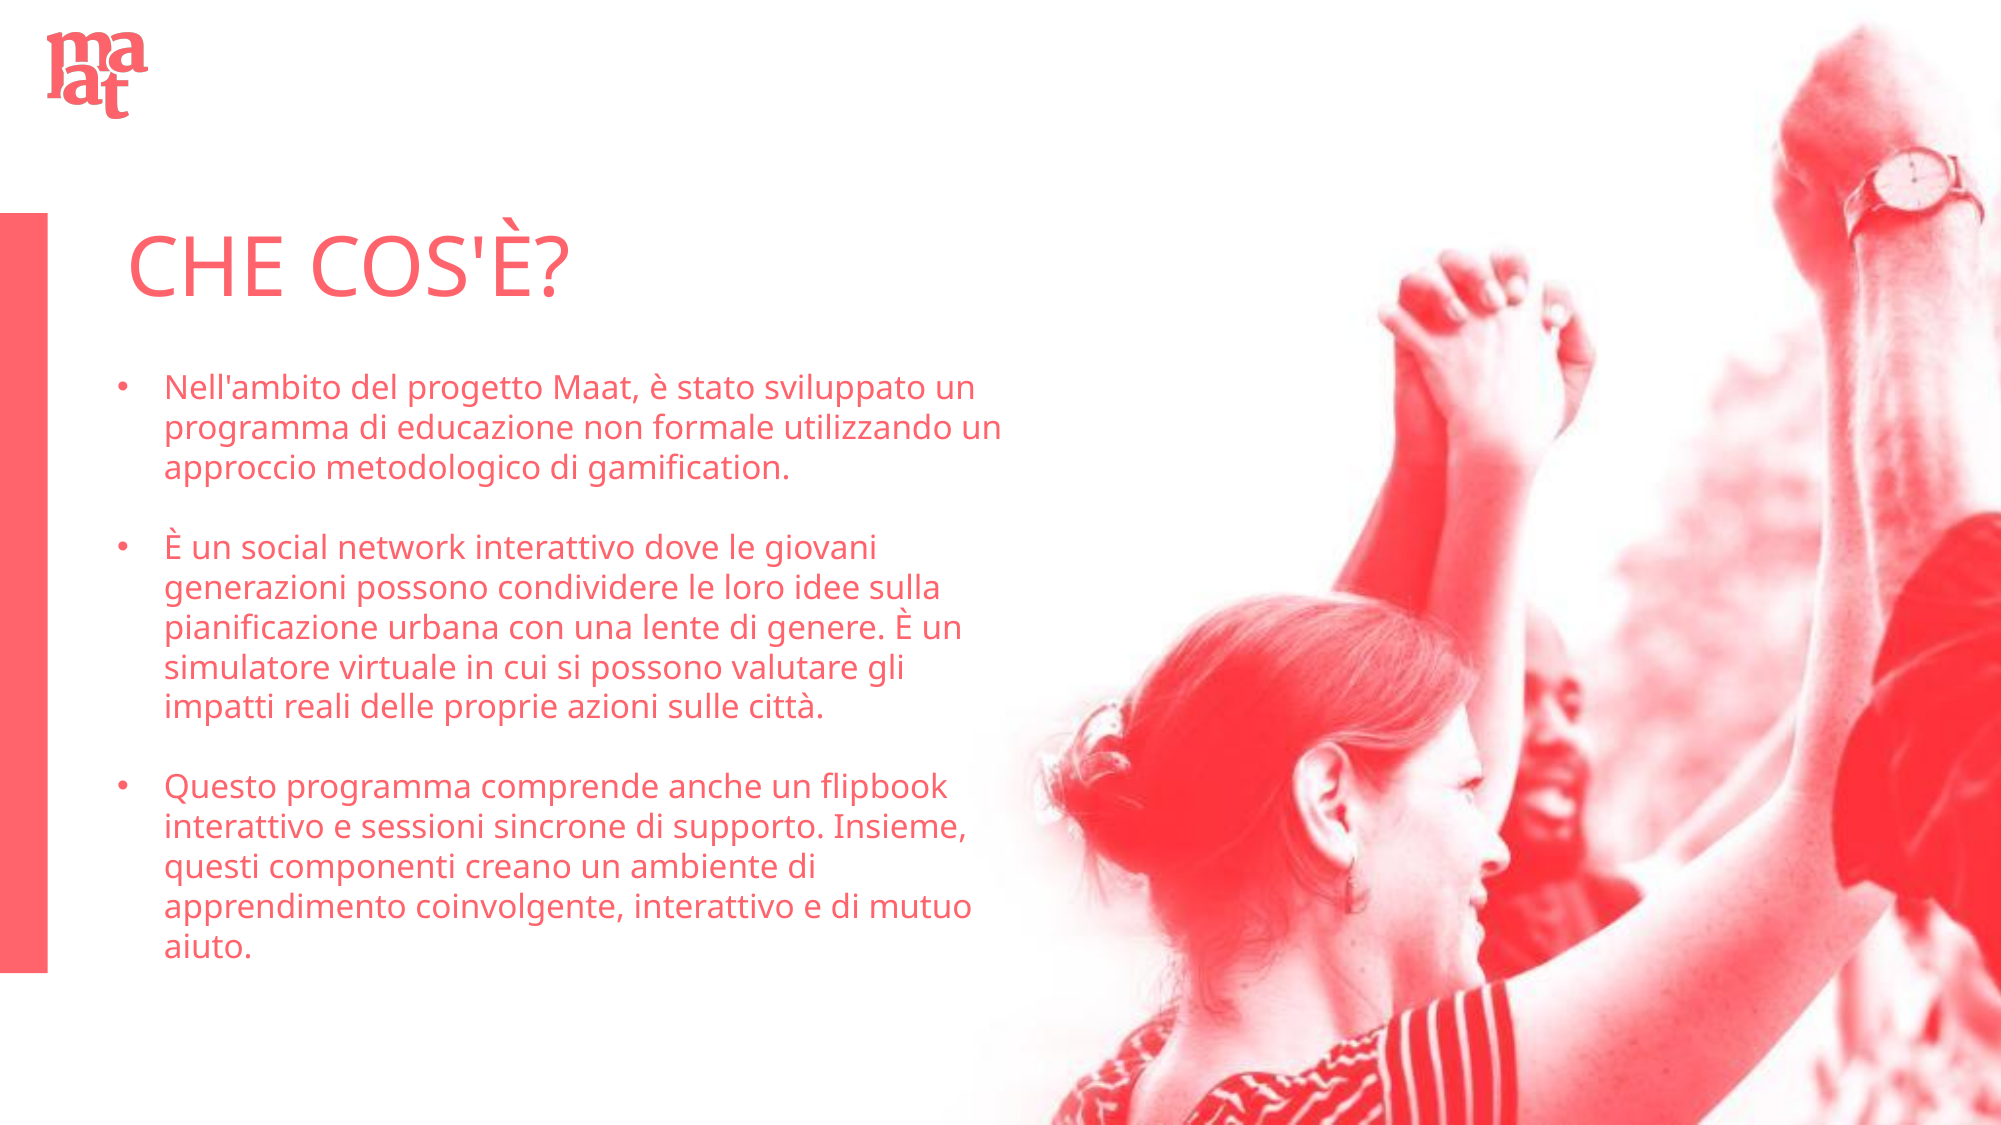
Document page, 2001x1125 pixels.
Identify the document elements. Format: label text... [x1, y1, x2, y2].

picture [47, 32, 148, 119]
text_box Nell'ambito del progetto Maat, è stato sviluppato un programma di educazione non formale utilizzando un approccio metodologico di gamification. È un social network interattivo dove le giovani generazioni possono condividere le loro idee sulla pianificazione urbana con una lente di genere. È un simulatore virtuale in cui si possono valutare gli impatti reali delle proprie azioni sulle città. Questo programma comprende anche un flipbook interattivo e sessioni sincrone di supporto. Insieme, questi componenti creano un ambiente di apprendimento coinvolgente, interattivo e di mutuo aiuto. [102, 358, 845, 973]
text_box [0, 213, 48, 974]
text_box CHE COS'È? [126, 213, 845, 358]
picture [850, 0, 2001, 1125]
